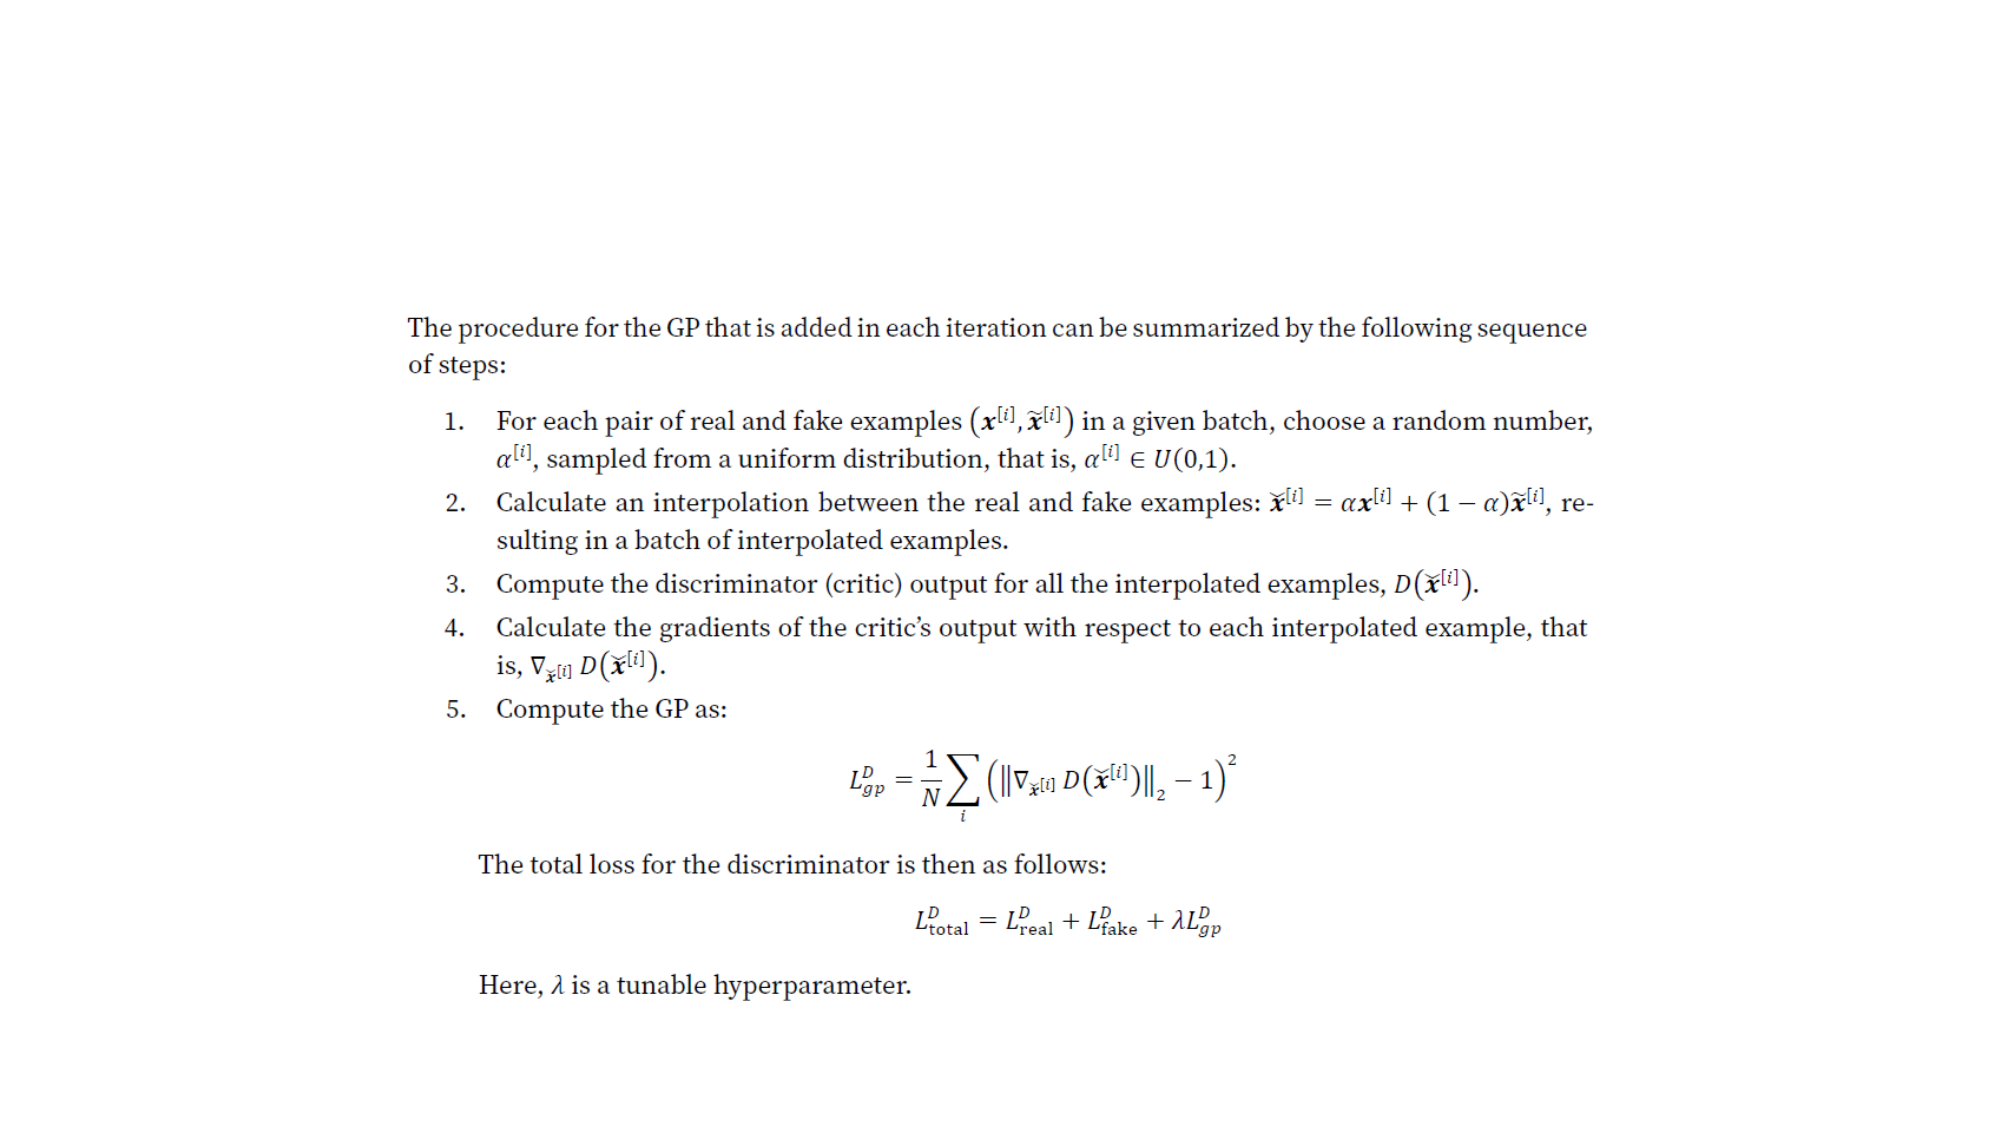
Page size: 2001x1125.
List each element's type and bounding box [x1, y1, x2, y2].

list [394, 299, 1606, 1014]
